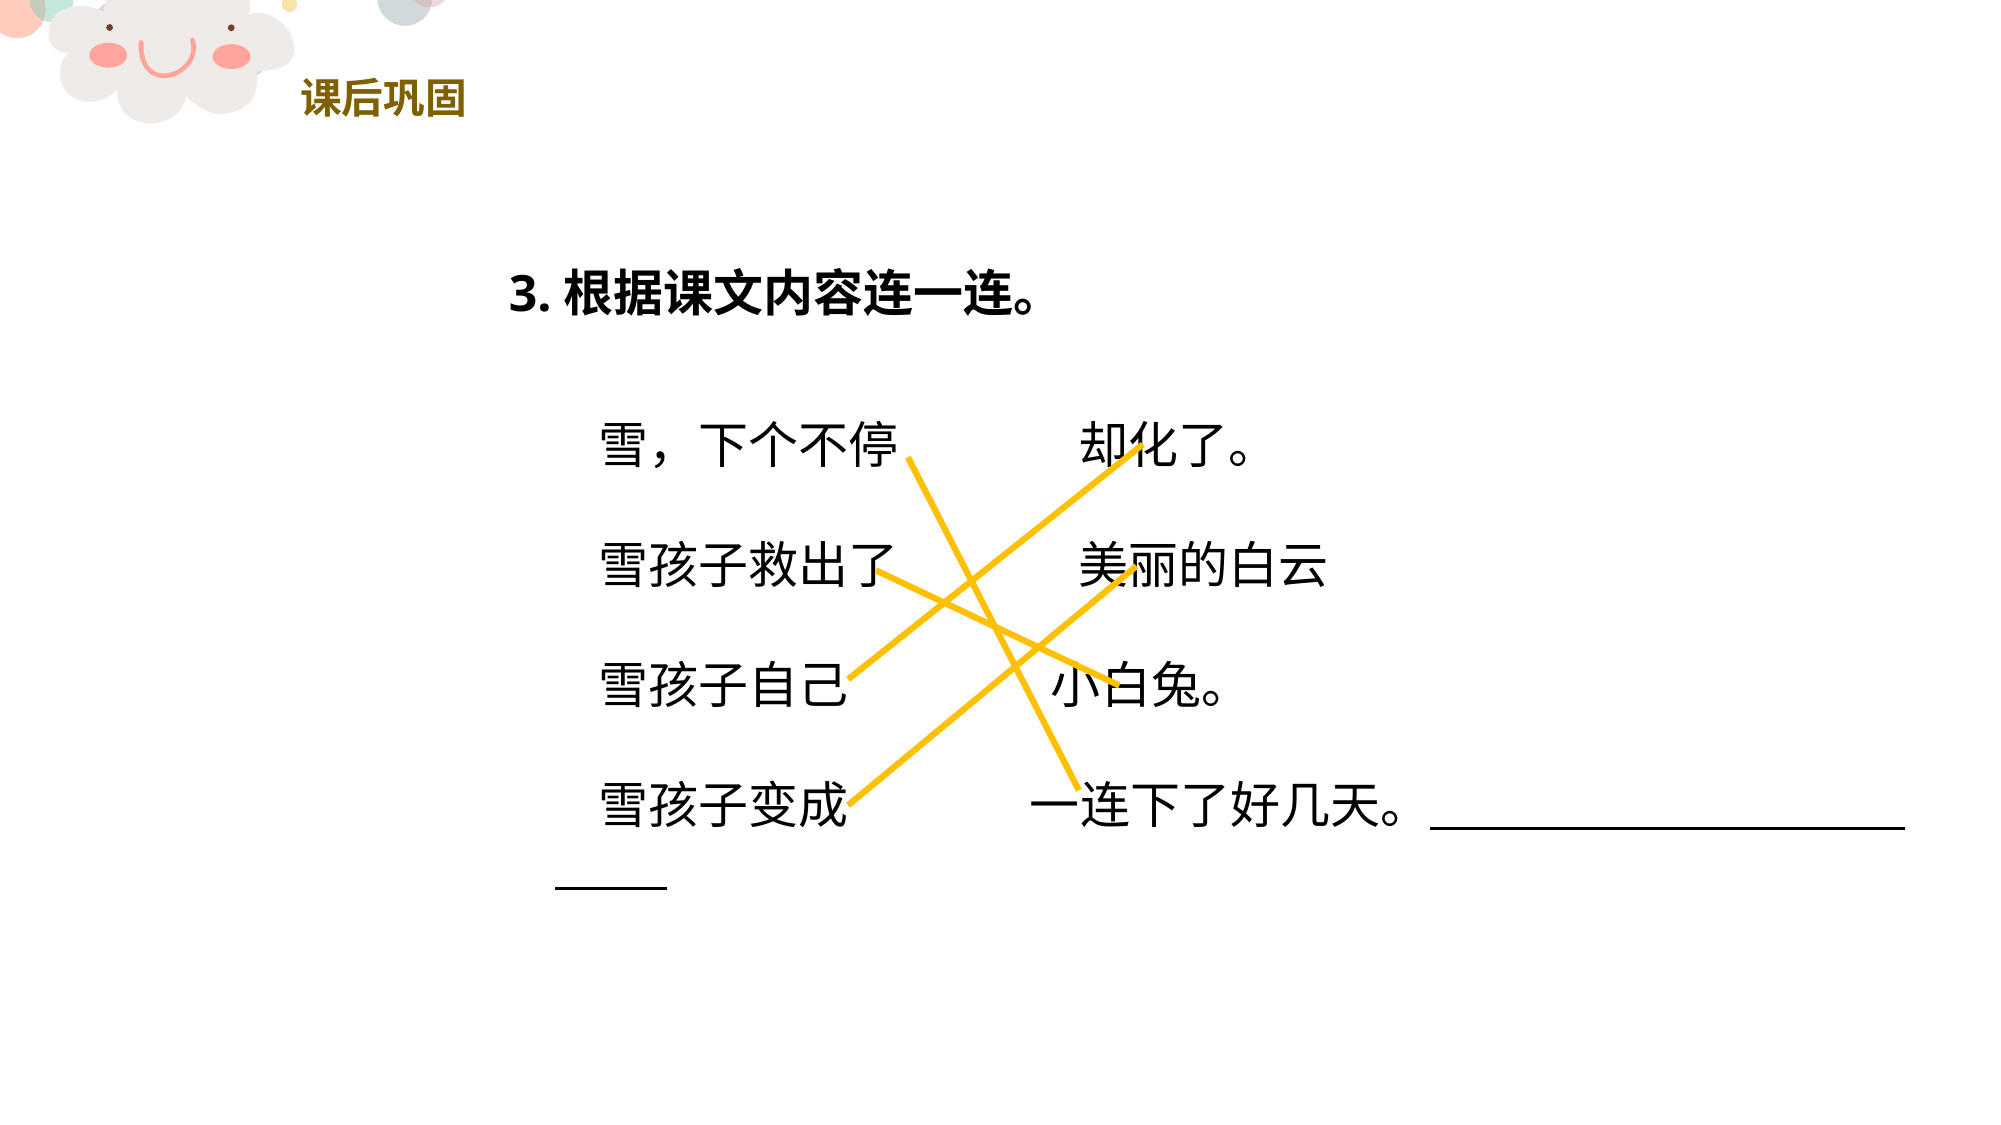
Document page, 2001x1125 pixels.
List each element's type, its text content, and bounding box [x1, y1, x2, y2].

text_box 3.根据课文内容连一连。 [494, 253, 1079, 329]
picture [0, 0, 455, 131]
text_box 课后巩固 [455, 64, 674, 130]
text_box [848, 444, 1143, 680]
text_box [848, 566, 1137, 806]
text_box 雪，下个不停 却化了。 雪孩子救出了 美丽的白云 雪孩子自己 小白兔。 雪孩子变成 一连下了好几天。 [540, 345, 1921, 901]
